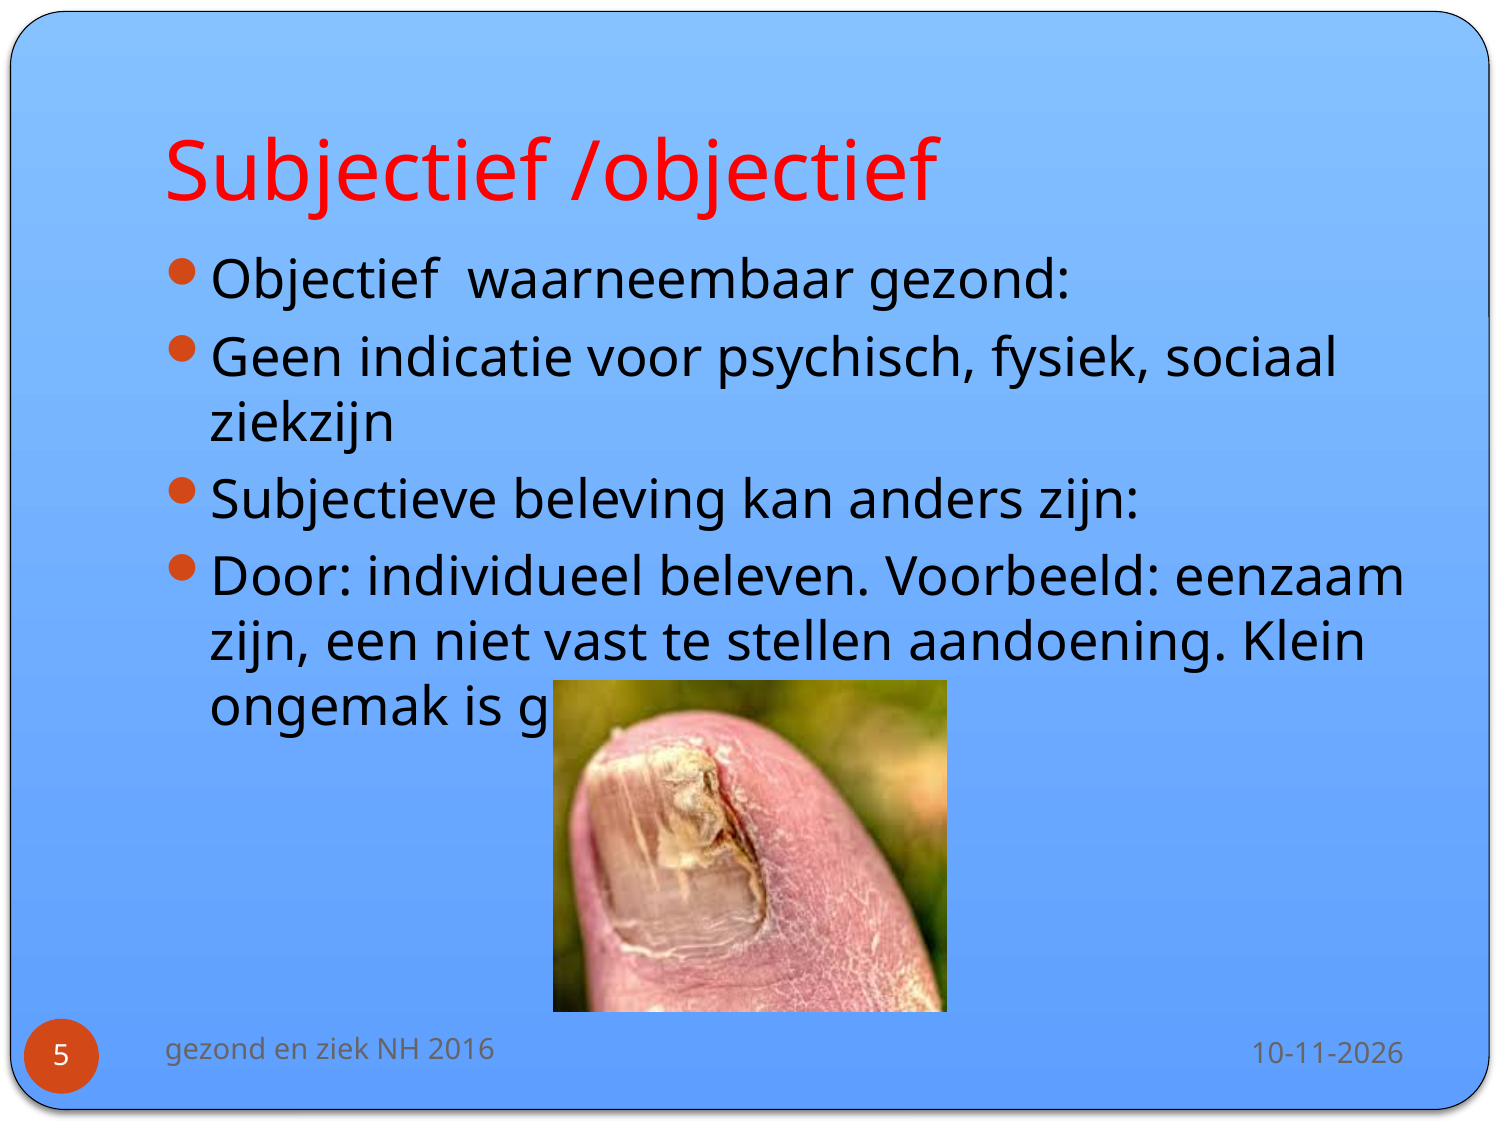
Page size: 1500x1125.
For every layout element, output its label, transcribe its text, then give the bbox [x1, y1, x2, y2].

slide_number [1012, 1015, 1419, 1094]
list Objectief waarneembaar gezond: Geen indicatie voor psychisch, fysiek, sociaal ziekzijn Subjectieve beleving kan anders zijn: Door: individueel beleven. Voorbeeld: eenzaam zijn, een niet vast te stellen aandoening. Klein ongemak is groot ???? [150, 237, 1425, 988]
footer gezond en ziek NH 2016 [150, 1012, 800, 1088]
picture [553, 680, 947, 1012]
title Subjectief /objectief [150, 45, 1425, 233]
slide_number 5 [23, 1018, 99, 1094]
